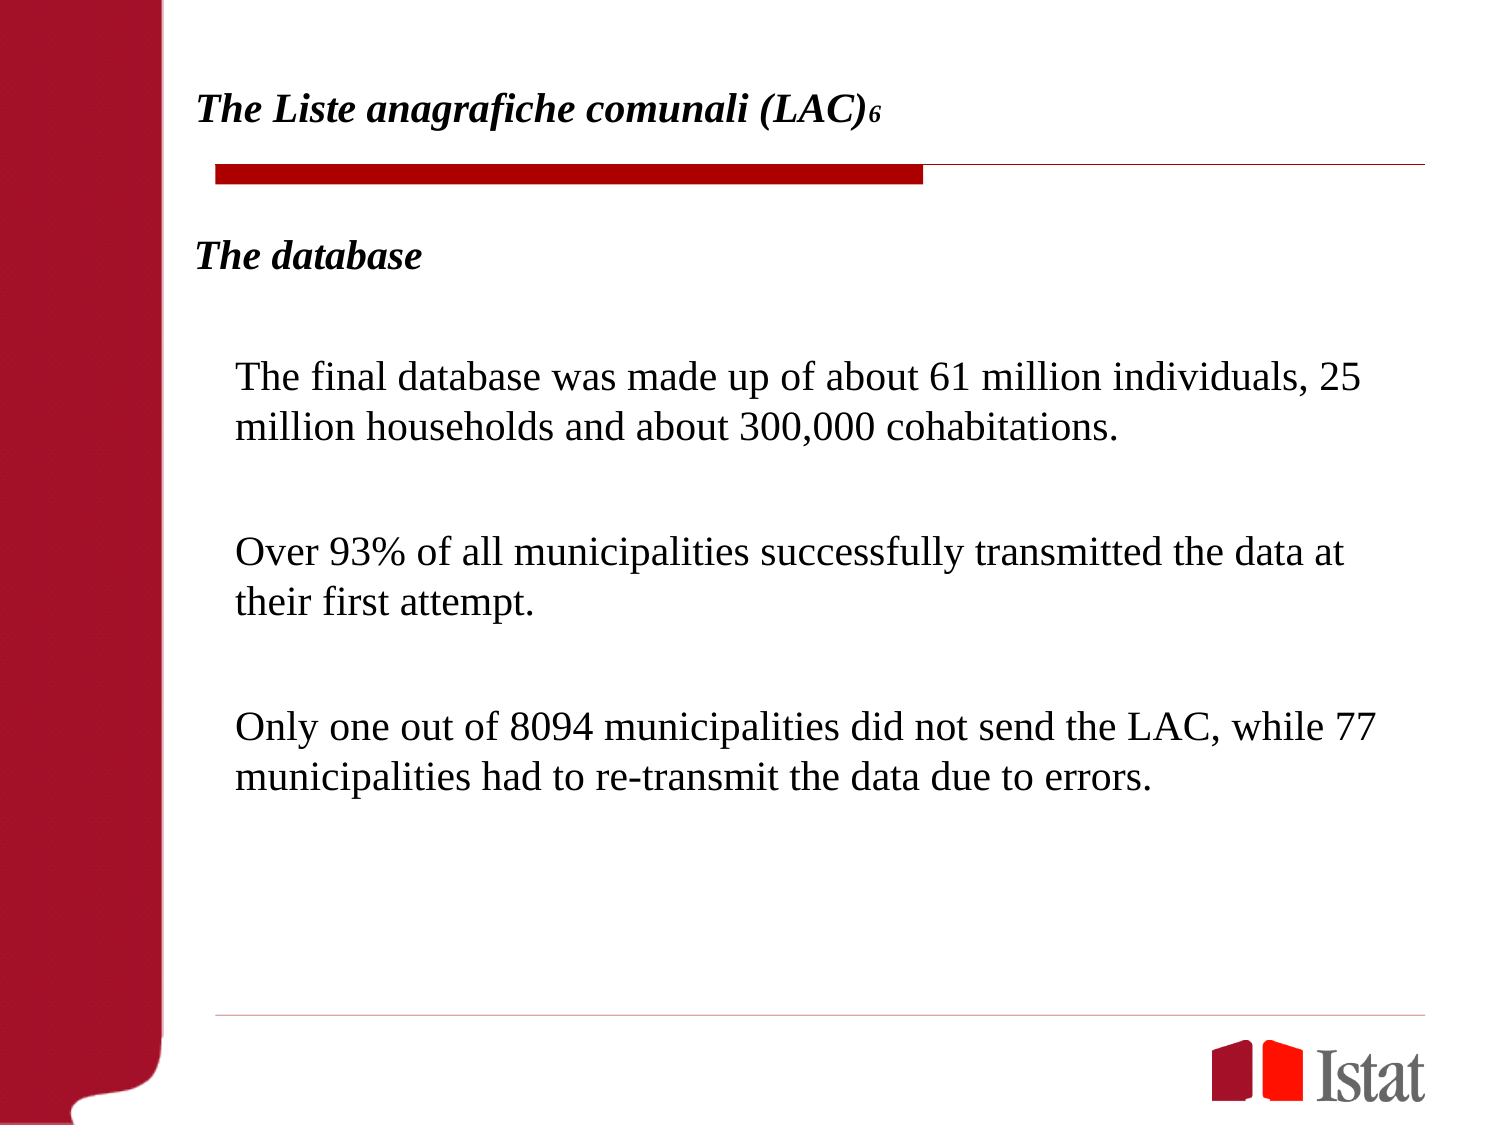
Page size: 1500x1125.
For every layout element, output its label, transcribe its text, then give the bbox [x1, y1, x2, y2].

title The Liste anagrafiche comunali (LAC)6 [180, 45, 1425, 167]
picture [1212, 1071, 1425, 1102]
list The database The final database was made up of about 61 million individuals, 25 million households and about 300,000 cohabitations. Over 93% of all municipalities successfully transmitted the data at their first attempt. Only one out of 8094 municipalities did not send the LAC, while 77 municipalities had to re-transmit the data due to errors. [178, 219, 1425, 1071]
picture [0, 0, 164, 1125]
